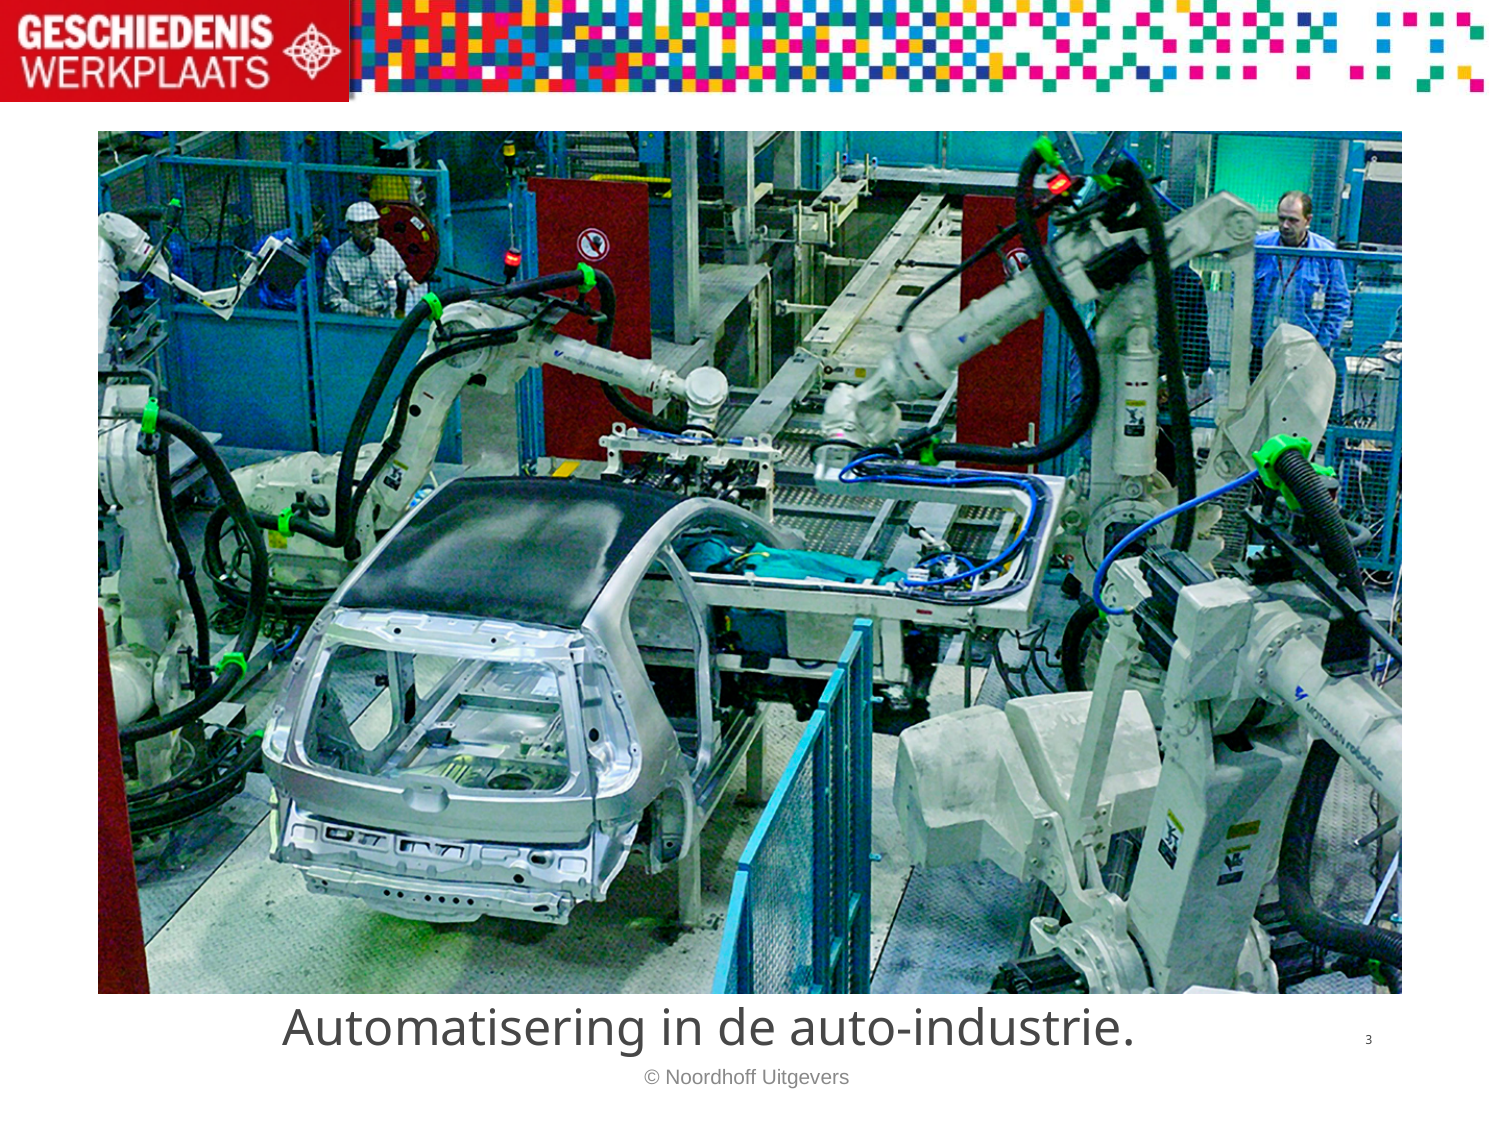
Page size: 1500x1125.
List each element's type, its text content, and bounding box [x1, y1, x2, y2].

slide_number 3 [1325, 1025, 1388, 1063]
text_box © Noordhoff Uitgevers [512, 1045, 988, 1106]
text_box Automatisering in de auto-industrie. [282, 1003, 1218, 1071]
picture [0, 0, 1500, 1125]
